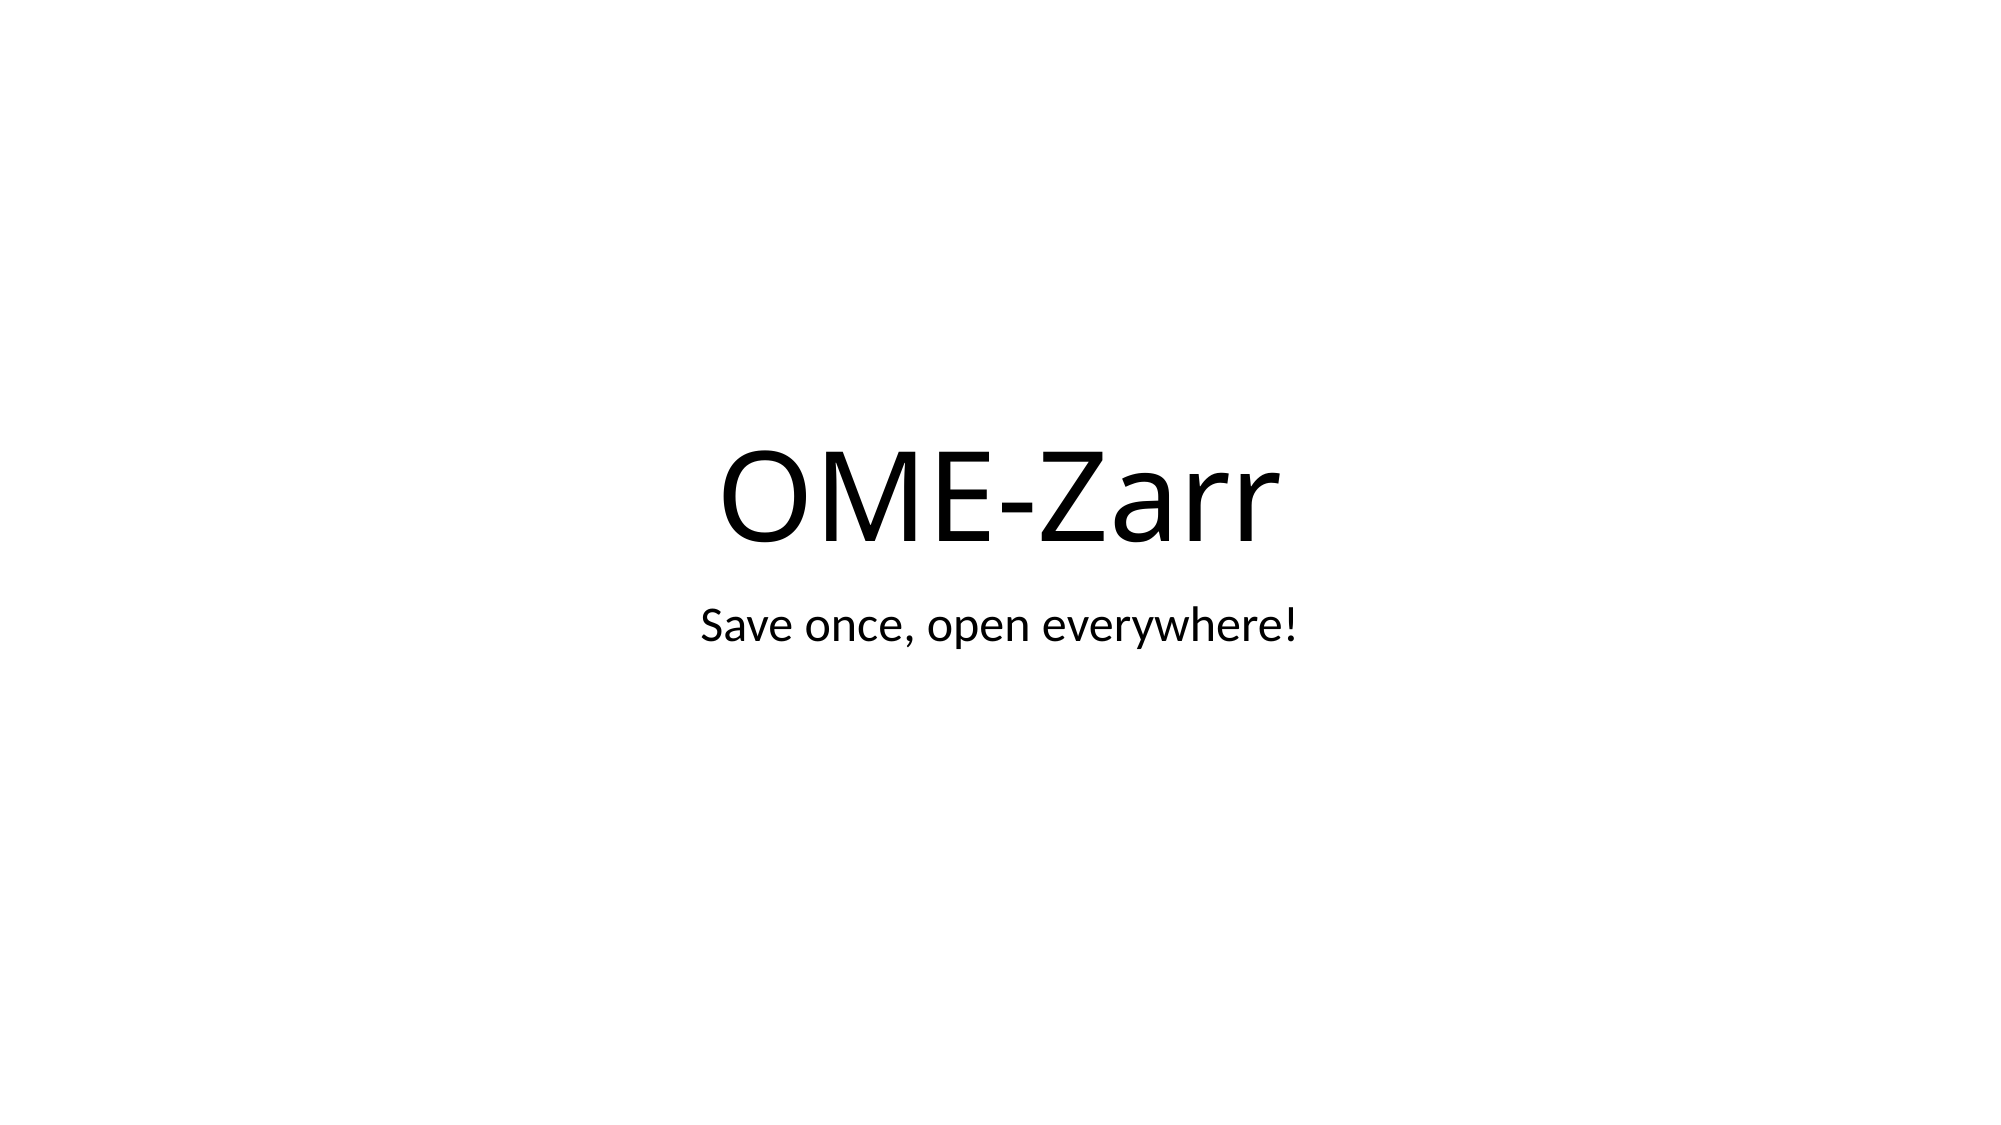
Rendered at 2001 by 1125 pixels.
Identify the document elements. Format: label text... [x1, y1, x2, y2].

subtitle Save once, open everywhere! [249, 590, 1750, 863]
title OME-Zarr [249, 184, 1750, 576]
